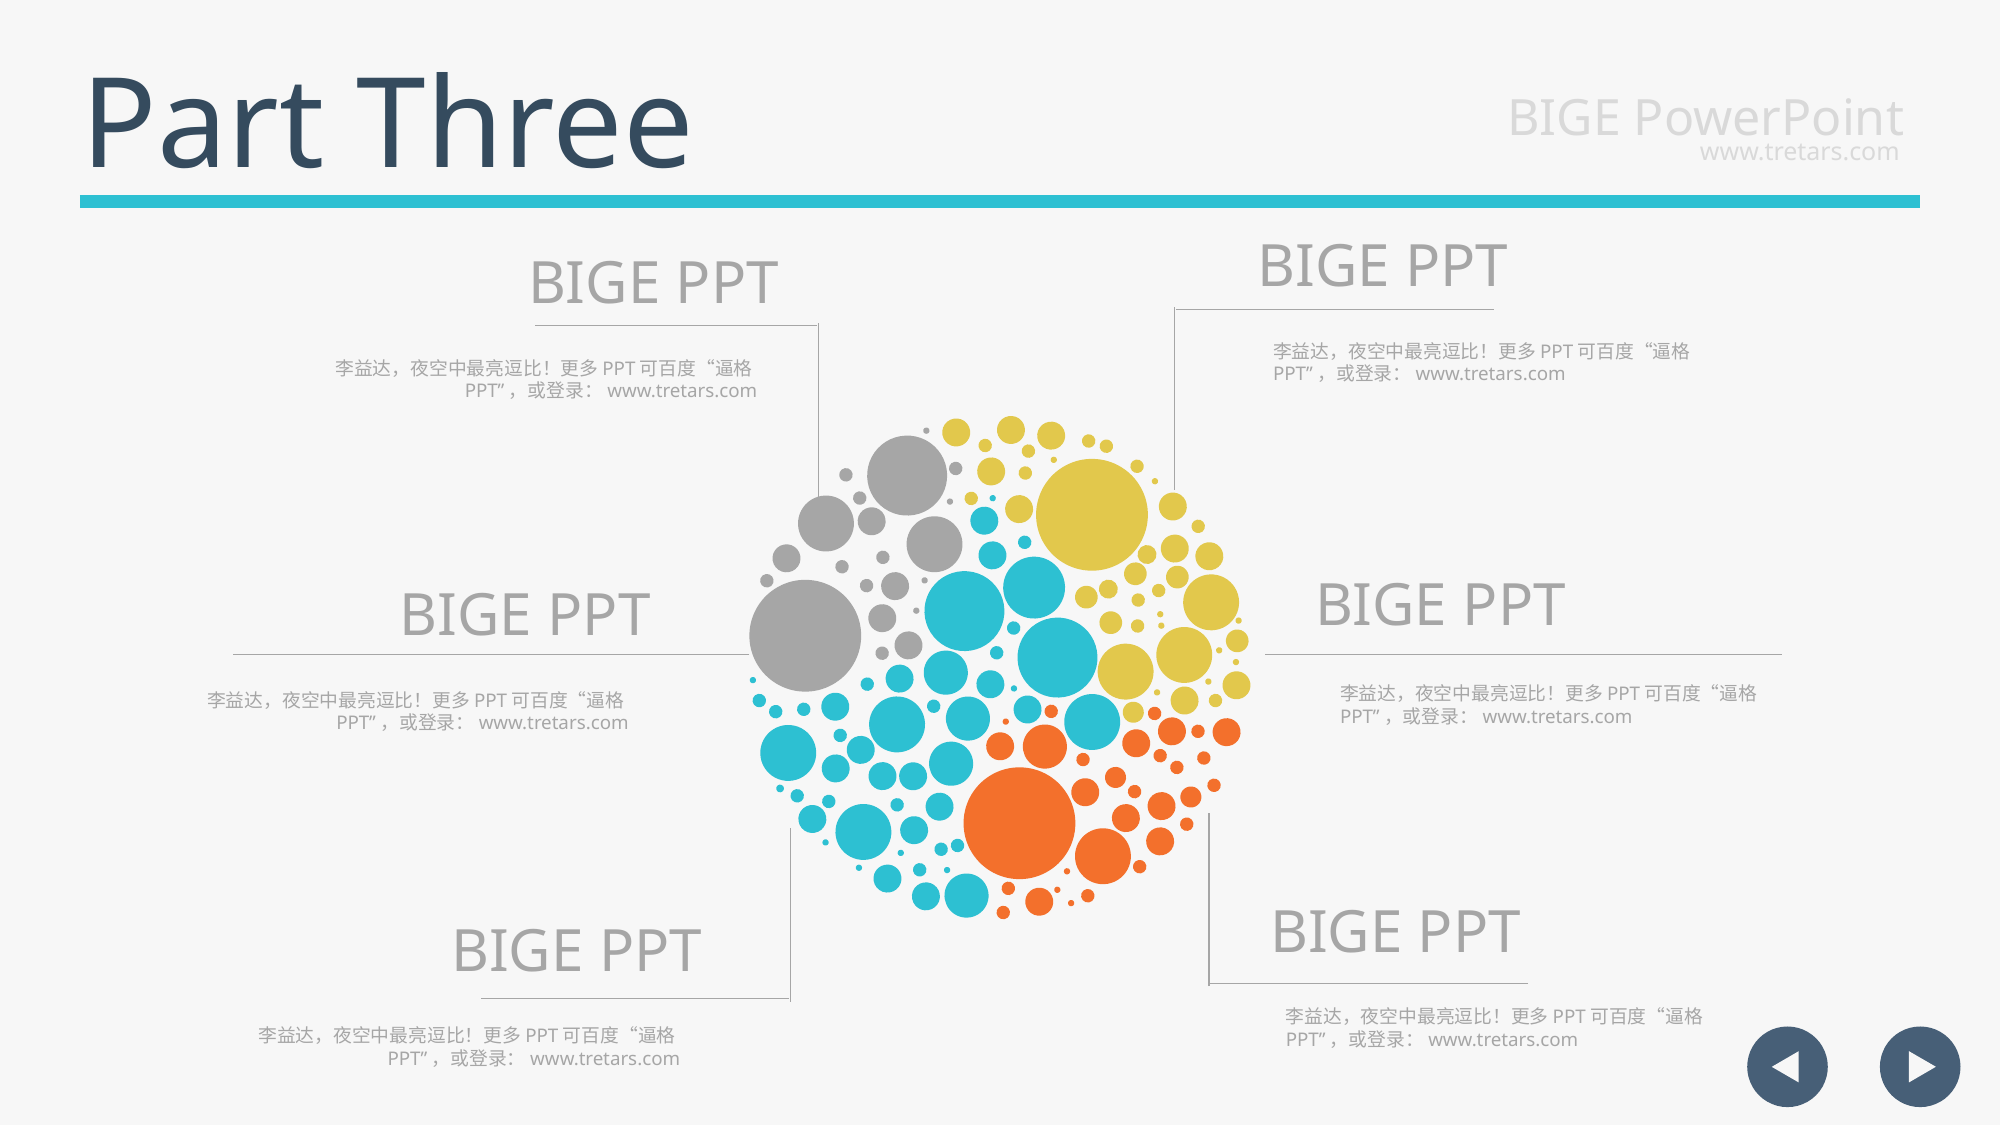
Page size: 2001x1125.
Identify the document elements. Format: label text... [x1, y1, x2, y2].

text_box BIGE PPT [1300, 560, 1581, 645]
text_box [1126, 783, 1143, 800]
text_box [969, 505, 1000, 536]
text_box [1129, 458, 1145, 475]
text_box [995, 414, 1026, 445]
text_box BIGE PowerPoint [1492, 78, 1920, 154]
text_box [768, 703, 784, 720]
text_box [925, 698, 942, 714]
text_box [1169, 685, 1200, 716]
text_box [821, 838, 830, 847]
text_box 李益达，夜空中最亮逗比！更多PPT可百度“逼格PPT”，或登录：www.tretars.com [170, 680, 644, 741]
text_box [866, 434, 949, 517]
text_box [1123, 561, 1148, 587]
text_box [748, 578, 863, 693]
text_box [922, 649, 969, 696]
text_box [1207, 692, 1224, 709]
text_box [845, 734, 876, 765]
text_box [759, 723, 818, 782]
text_box [1196, 750, 1212, 766]
text_box [944, 695, 992, 742]
text_box BIGE PPT [436, 905, 480, 991]
text_box [1179, 785, 1203, 809]
text_box [1049, 455, 1058, 464]
text_box [1159, 533, 1190, 564]
text_box [1131, 858, 1148, 875]
text_box [899, 815, 930, 846]
text_box [1017, 465, 1034, 481]
text_box [1005, 620, 1022, 636]
text_box [859, 676, 875, 692]
text_box [896, 848, 905, 857]
text_box [920, 576, 929, 585]
text_box [1215, 646, 1224, 655]
text_box [889, 797, 905, 813]
text_box [945, 497, 955, 506]
text_box [789, 788, 805, 804]
text_box [867, 761, 898, 792]
text_box [797, 494, 855, 553]
text_box [1121, 728, 1152, 759]
text_box [872, 863, 903, 894]
text_box [880, 571, 911, 602]
text_box [834, 802, 893, 861]
text_box [751, 692, 767, 709]
text_box [821, 793, 837, 810]
text_box [1157, 621, 1166, 630]
text_box BIGE PPT [513, 237, 794, 323]
text_box BIGE PPT [1529, 886, 1536, 971]
text_box [1129, 618, 1146, 634]
text_box [995, 904, 1011, 921]
text_box [1073, 827, 1132, 886]
text_box [975, 669, 1006, 700]
text_box [856, 506, 887, 537]
text_box [911, 862, 928, 878]
text_box [1157, 491, 1188, 522]
text_box [1036, 420, 1067, 451]
text_box 李益达，夜空中最亮逗比！更多PPT可百度“逼格PPT”，或登录：www.tretars.com [221, 1016, 695, 1077]
text_box [976, 456, 1007, 487]
text_box www.tretars.com [1684, 127, 1916, 173]
text_box [1224, 628, 1250, 654]
text_box [1000, 880, 1017, 897]
text_box [832, 727, 848, 744]
text_box [949, 837, 966, 854]
text_box [1070, 777, 1101, 808]
text_box [884, 663, 915, 694]
text_box 李益达，夜空中最亮逗比！更多PPT可百度“逼格PPT”，或登录：www.tretars.com [1494, 332, 1732, 392]
text_box [1155, 625, 1214, 684]
text_box [924, 791, 955, 822]
text_box [1098, 438, 1115, 454]
text_box [923, 570, 1006, 653]
text_box 李益达，夜空中最亮逗比！更多PPT可百度“逼格PPT”，或登录：www.tretars.com [1325, 674, 1798, 735]
text_box [1098, 610, 1124, 636]
text_box [1080, 888, 1096, 904]
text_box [535, 323, 819, 506]
text_box [989, 645, 1005, 661]
text_box [1136, 544, 1158, 565]
text_box [1043, 703, 1059, 720]
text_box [1208, 812, 1529, 987]
text_box [1221, 670, 1252, 701]
text_box [1121, 700, 1145, 724]
text_box [1150, 582, 1167, 599]
text_box [1053, 885, 1062, 894]
text_box [1211, 717, 1242, 748]
text_box [852, 490, 868, 506]
text_box [1231, 657, 1241, 667]
text_box [933, 841, 949, 858]
text_box [1035, 457, 1149, 572]
text_box Part Three [66, 34, 709, 200]
text_box [875, 549, 891, 566]
text_box [948, 460, 964, 477]
text_box [1130, 592, 1146, 608]
text_box [1146, 791, 1177, 822]
text_box [898, 761, 929, 792]
text_box [943, 872, 990, 919]
text_box [1062, 867, 1072, 876]
text_box [1182, 573, 1241, 632]
text_box BIGE PPT [385, 569, 666, 654]
text_box [1004, 494, 1035, 525]
text_box [1110, 803, 1141, 834]
text_box [1156, 716, 1187, 747]
text_box [905, 515, 964, 574]
text_box [1150, 477, 1160, 486]
text_box [928, 740, 975, 787]
text_box [1179, 816, 1195, 832]
text_box [1190, 518, 1206, 535]
text_box [1152, 747, 1168, 764]
text_box [820, 691, 851, 722]
text_box [748, 676, 758, 685]
text_box [1016, 616, 1099, 699]
text_box [1073, 584, 1099, 610]
text_box [910, 881, 941, 912]
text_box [1174, 307, 1494, 490]
text_box 李益达，夜空中最亮逗比！更多PPT可百度“逼格PPT”，或登录：www.tretars.com [1271, 997, 1744, 1058]
text_box BIGE PPT [1243, 220, 1524, 306]
text_box [1206, 777, 1222, 794]
text_box [771, 543, 802, 574]
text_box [1879, 1026, 1961, 1108]
text_box [759, 573, 775, 589]
text_box [1204, 677, 1213, 686]
text_box [867, 603, 898, 634]
text_box [1020, 443, 1037, 459]
text_box [854, 863, 864, 872]
text_box [912, 606, 921, 615]
text_box [1146, 705, 1163, 722]
text_box [1156, 610, 1165, 619]
text_box [838, 467, 854, 483]
text_box [1190, 723, 1206, 740]
text_box [1152, 688, 1162, 697]
text_box [1021, 723, 1068, 770]
text_box [1075, 751, 1091, 768]
text_box [893, 630, 924, 661]
text_box [1009, 684, 1019, 693]
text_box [1747, 1026, 1828, 1108]
text_box [962, 766, 1077, 881]
text_box [1145, 826, 1176, 857]
text_box [922, 426, 931, 435]
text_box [480, 827, 791, 1002]
text_box [775, 783, 785, 794]
text_box [985, 731, 1016, 762]
text_box 李益达，夜空中最亮逗比！更多PPT可百度“逼格PPT”，或登录：www.tretars.com [298, 348, 535, 409]
text_box [1103, 765, 1128, 789]
text_box [820, 753, 851, 784]
text_box [977, 540, 1008, 571]
text_box [797, 803, 828, 834]
text_box [1024, 886, 1055, 917]
text_box [1016, 534, 1033, 551]
text_box [858, 577, 875, 594]
text_box [963, 490, 979, 507]
text_box [1097, 578, 1119, 600]
text_box [834, 559, 850, 575]
text_box [1164, 564, 1190, 590]
text_box [1063, 693, 1122, 751]
text_box [1194, 541, 1225, 572]
text_box [1096, 642, 1155, 701]
text_box [988, 494, 997, 503]
text_box [977, 437, 993, 454]
text_box [796, 701, 812, 718]
text_box [1067, 899, 1076, 908]
text_box [942, 865, 952, 875]
text_box [868, 695, 927, 754]
text_box [1234, 616, 1243, 625]
text_box [1169, 759, 1185, 776]
text_box [941, 417, 972, 448]
text_box [1001, 717, 1010, 726]
text_box [874, 645, 890, 661]
text_box [1012, 694, 1043, 725]
text_box [1002, 555, 1067, 620]
text_box [1080, 433, 1097, 449]
